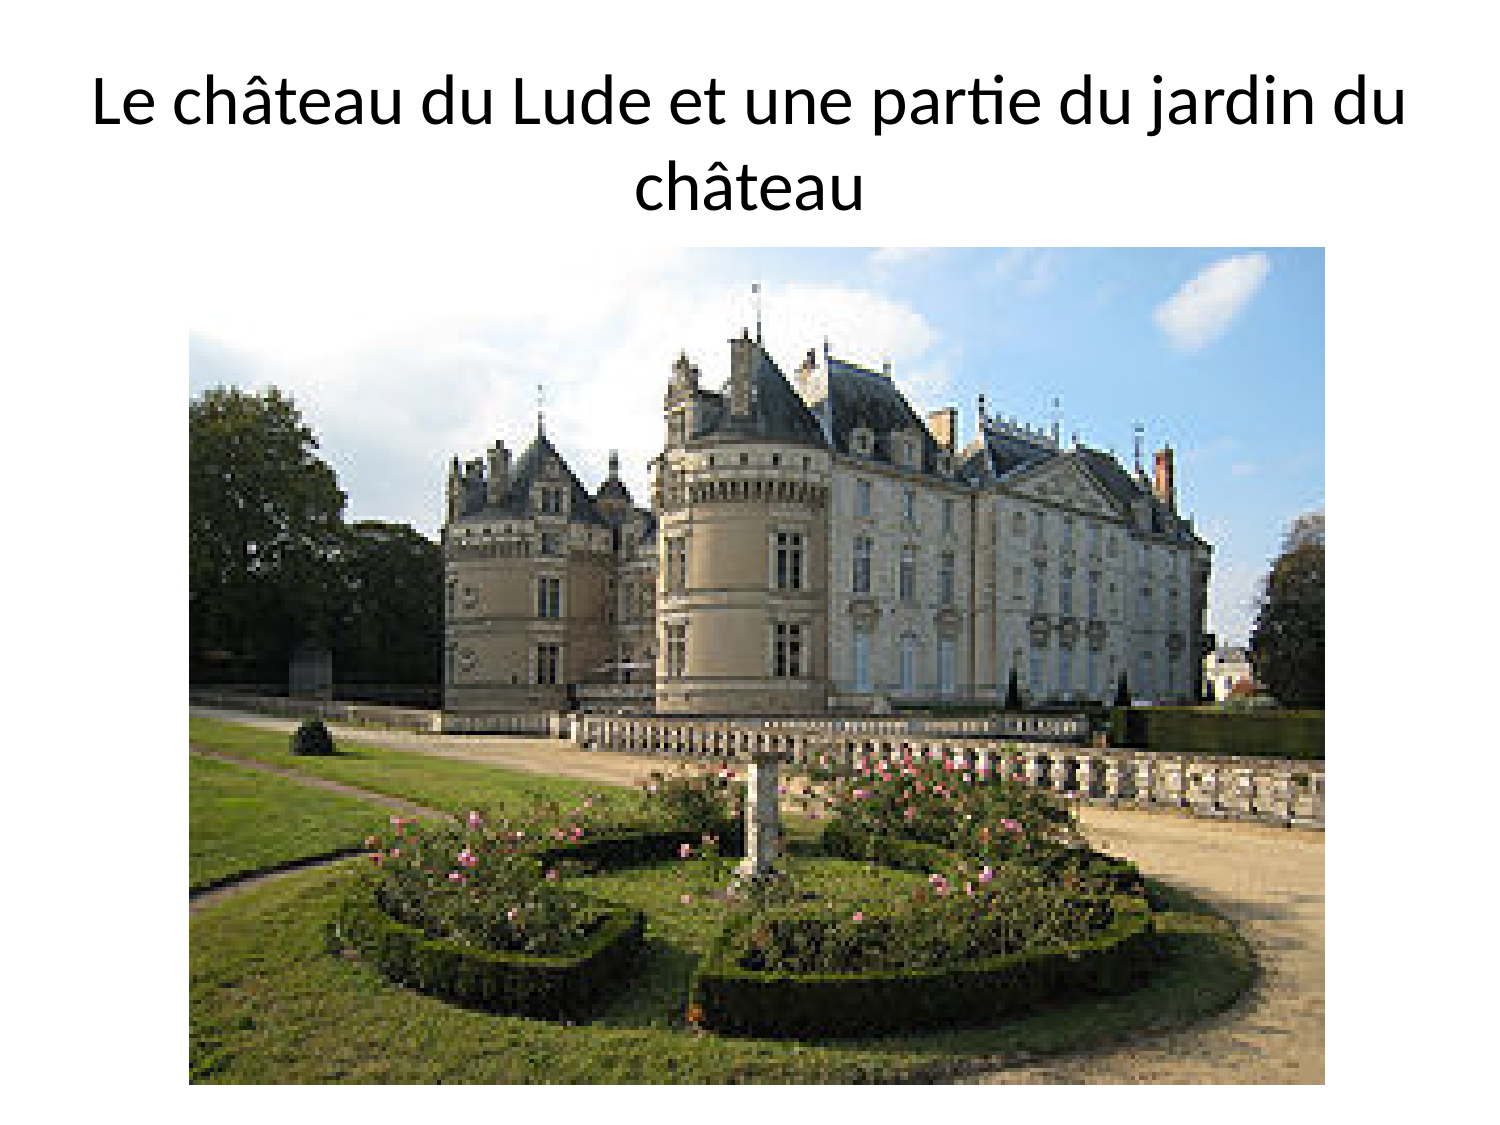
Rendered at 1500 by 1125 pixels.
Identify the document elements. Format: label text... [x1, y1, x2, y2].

picture [188, 247, 1326, 1086]
title Le château du Lude et une partie du jardin du château [74, 44, 1426, 233]
